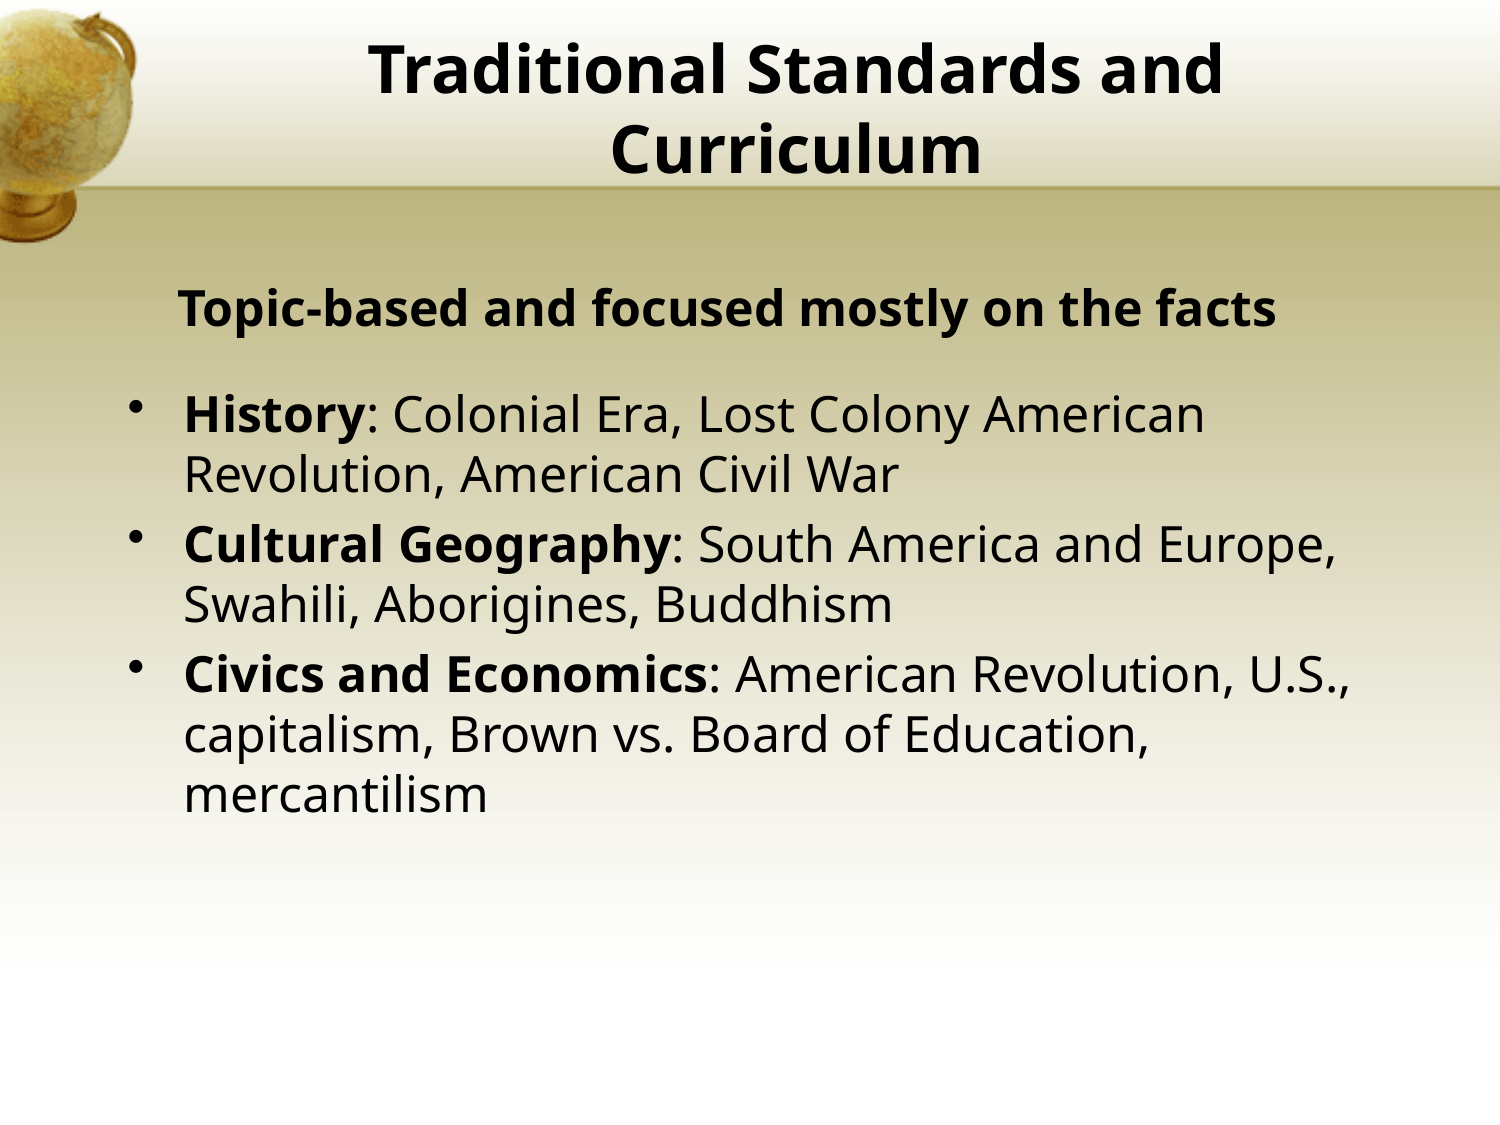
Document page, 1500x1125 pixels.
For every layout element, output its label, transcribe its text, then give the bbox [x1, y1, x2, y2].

list History: Colonial Era, Lost Colony American Revolution, American Civil War Cultural Geography: South America and Europe, Swahili, Aborigines, Buddhism Civics and Economics: American Revolution, U.S., capitalism, Brown vs. Board of Education, mercantilism [112, 375, 1432, 988]
picture [0, 0, 1500, 1125]
text_box Traditional Standards and Curriculum [212, 0, 1382, 195]
title Topic-based and focused mostly on the facts [162, 125, 1332, 345]
